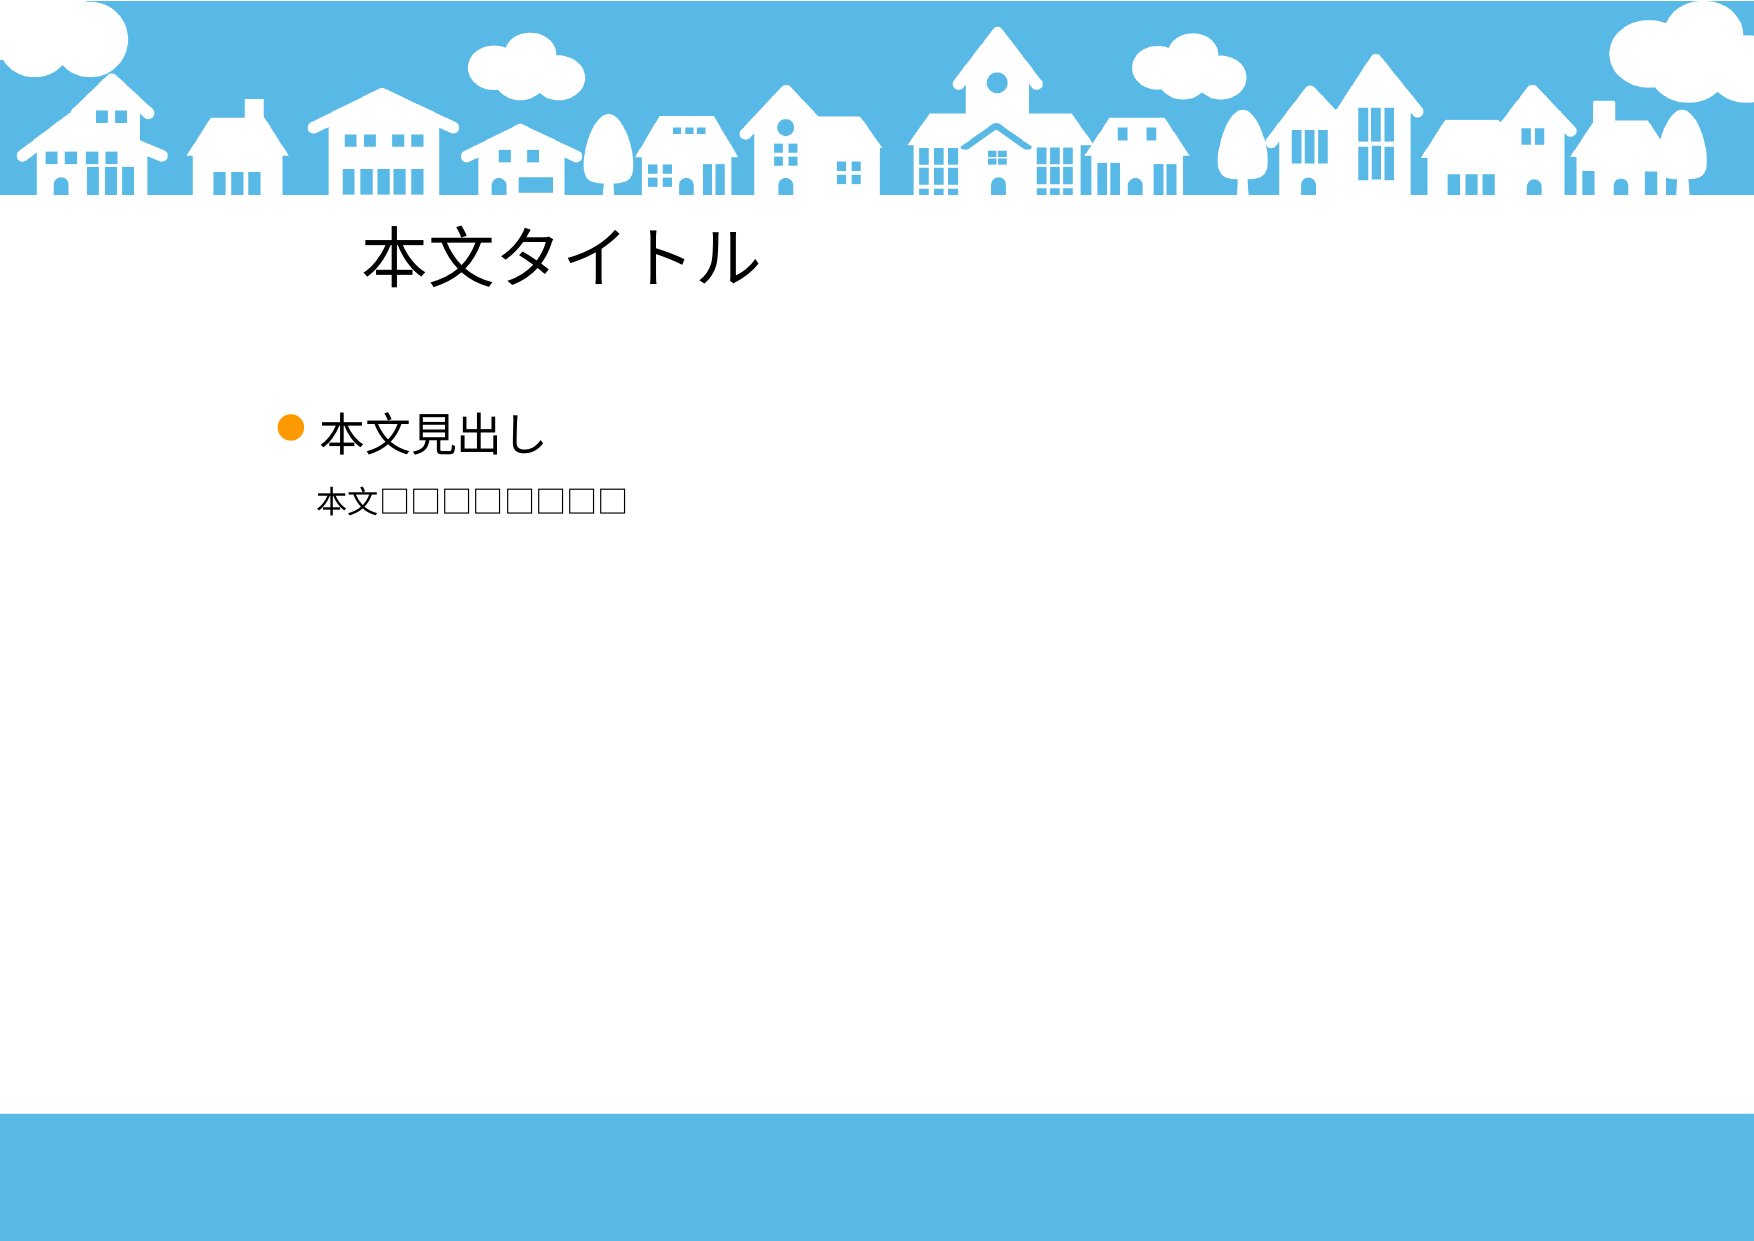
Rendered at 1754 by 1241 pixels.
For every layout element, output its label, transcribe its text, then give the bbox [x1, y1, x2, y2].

text_box 本文タイトル [344, 165, 1409, 346]
text_box 本文見出し 本文□□□□□□□□ [273, 392, 1477, 959]
picture [0, 0, 1754, 1241]
